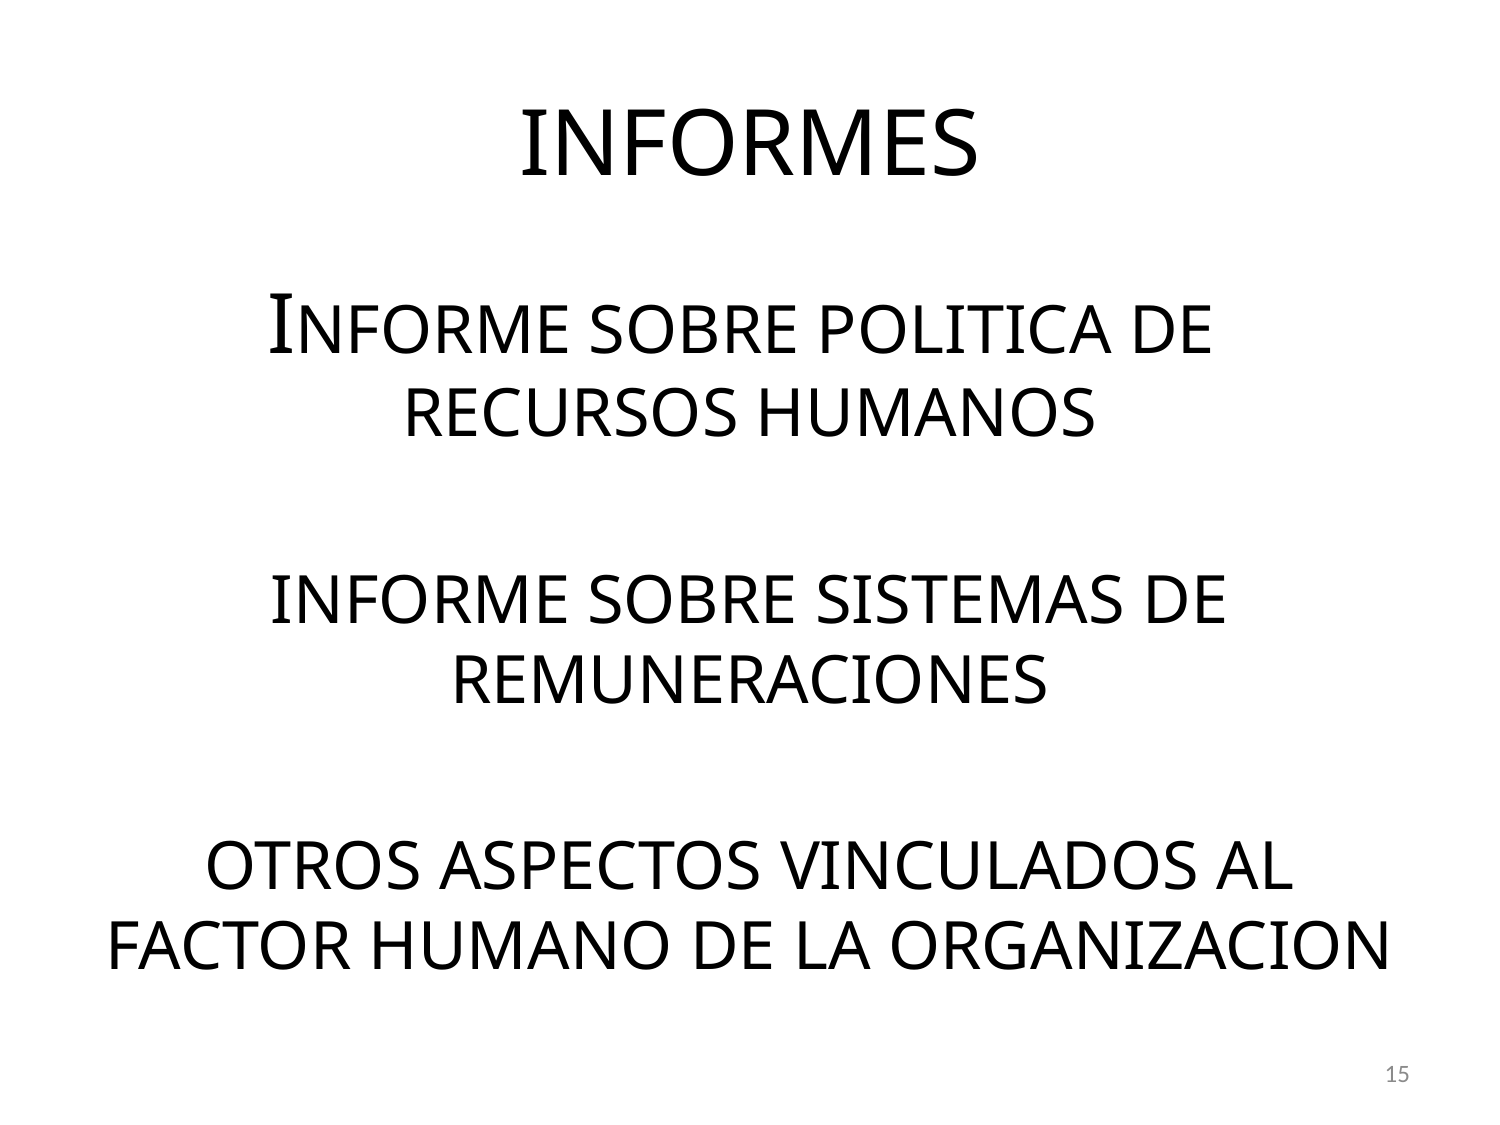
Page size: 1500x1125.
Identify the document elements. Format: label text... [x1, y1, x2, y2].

title INFORMES [75, 45, 1425, 233]
list INFORME SOBRE POLITICA DE RECURSOS HUMANOS INFORME SOBRE SISTEMAS DE REMUNERACIONES OTROS ASPECTOS VINCULADOS AL FACTOR HUMANO DE LA ORGANIZACION [75, 262, 1425, 1005]
slide_number 15 [1074, 1042, 1425, 1103]
